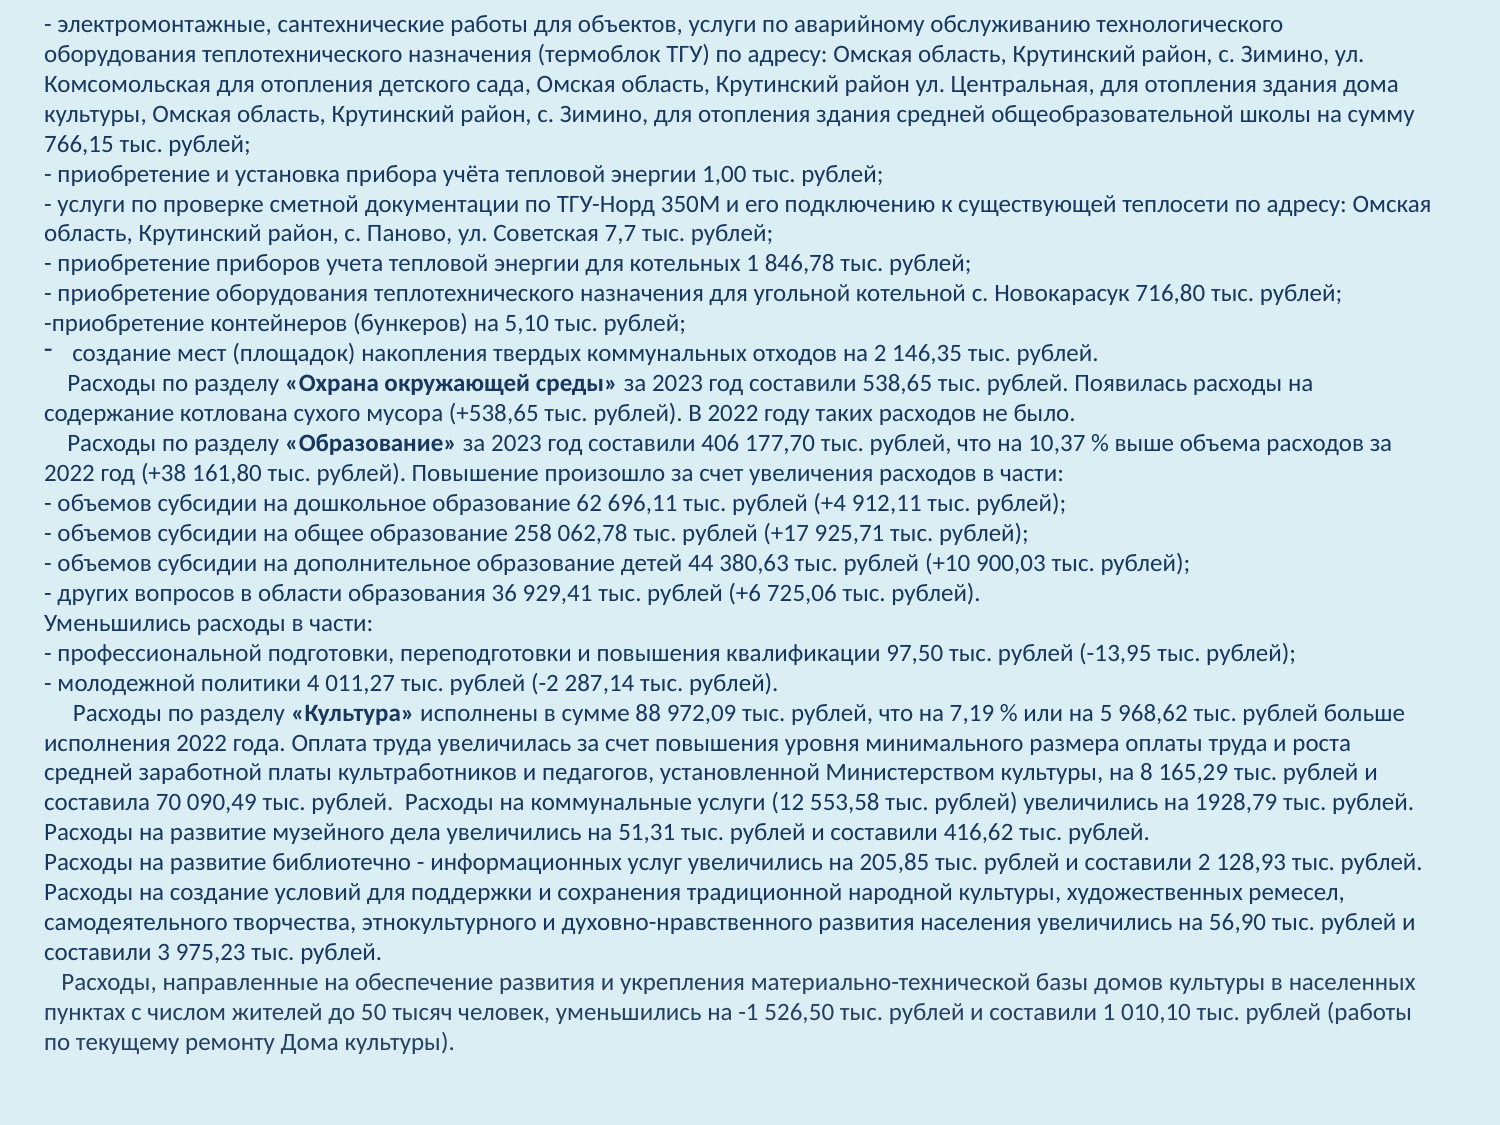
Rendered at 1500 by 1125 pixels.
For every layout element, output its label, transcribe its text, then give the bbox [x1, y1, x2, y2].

text_box - электромонтажные, сантехнические работы для объектов, услуги по аварийному обслуживанию технологического оборудования теплотехнического назначения (термоблок ТГУ) по адресу: Омская область, Крутинский район, с. Зимино, ул. Комсомольская для отопления детского сада, Омская область, Крутинский район ул. Центральная, для отопления здания дома культуры, Омская область, Крутинский район, с. Зимино, для отопления здания средней общеобразовательной школы на сумму 766,15 тыс. рублей; - приобретение и установка прибора учёта тепловой энергии 1,00 тыс. рублей; - услуги по проверке сметной документации по ТГУ-Норд 350М и его подключению к существующей теплосети по адресу: Омская область, Крутинский район, с. Паново, ул. Советская 7,7 тыс. рублей; - приобретение приборов учета тепловой энергии для котельных 1 846,78 тыс. рублей; - приобретение оборудования теплотехнического назначения для угольной котельной с. Новокарасук 716,80 тыс. рублей; -приобретение контейнеров (бункеров) на 5,10 тыс. рублей; создание мест (площадок) накопления твердых коммунальных отходов на 2 146,35 тыс. рублей. Расходы по разделу «Охрана окружающей среды» за 2023 год составили 538,65 тыс. рублей. Появилась расходы на содержание котлована сухого мусора (+538,65 тыс. рублей). В 2022 году таких расходов не было. Расходы по разделу «Образование» за 2023 год составили 406 177,70 тыс. рублей, что на 10,37 % выше объема расходов за 2022 год (+38 161,80 тыс. рублей). Повышение произошло за счет увеличения расходов в части: - объемов субсидии на дошкольное образование 62 696,11 тыс. рублей (+4 912,11 тыс. рублей); - объемов субсидии на общее образование 258 062,78 тыс. рублей (+17 925,71 тыс. рублей); - объемов субсидии на дополнительное образование детей 44 380,63 тыс. рублей (+10 900,03 тыс. рублей); - других вопросов в области образования 36 929,41 тыс. рублей (+6 725,06 тыс. рублей). Уменьшились расходы в части: - профессиональной подготовки, переподготовки и повышения квалификации 97,50 тыс. рублей (-13,95 тыс. рублей); - молодежной политики 4 011,27 тыс. рублей (-2 287,14 тыс. рублей). Расходы по разделу «Культура» исполнены в сумме 88 972,09 тыс. рублей, что на 7,19 % или на 5 968,62 тыс. рублей больше исполнения 2022 года. Оплата труда увеличилась за счет повышения уровня минимального размера оплаты труда и роста средней заработной платы культработников и педагогов, установленной Министерством культуры, на 8 165,29 тыс. рублей и составила 70 090,49 тыс. рублей. Расходы на коммунальные услуги (12 553,58 тыс. рублей) увеличились на 1928,79 тыс. рублей. Расходы на развитие музейного дела увеличились на 51,31 тыс. рублей и составили 416,62 тыс. рублей. Расходы на развитие библиотечно - информационных услуг увеличились на 205,85 тыс. рублей и составили 2 128,93 тыс. рублей. Расходы на создание условий для поддержки и сохранения традиционной народной культуры, художественных ремесел, самодеятельного творчества, этнокультурного и духовно-нравственного развития населения увеличились на 56,90 тыс. рублей и составили 3 975,23 тыс. рублей. Расходы, направленные на обеспечение развития и укрепления материально-технической базы домов культуры в населенных пунктах с числом жителей до 50 тысяч человек, уменьшились на -1 526,50 тыс. рублей и составили 1 010,10 тыс. рублей (работы по текущему ремонту Дома культуры). [29, 0, 1459, 1063]
